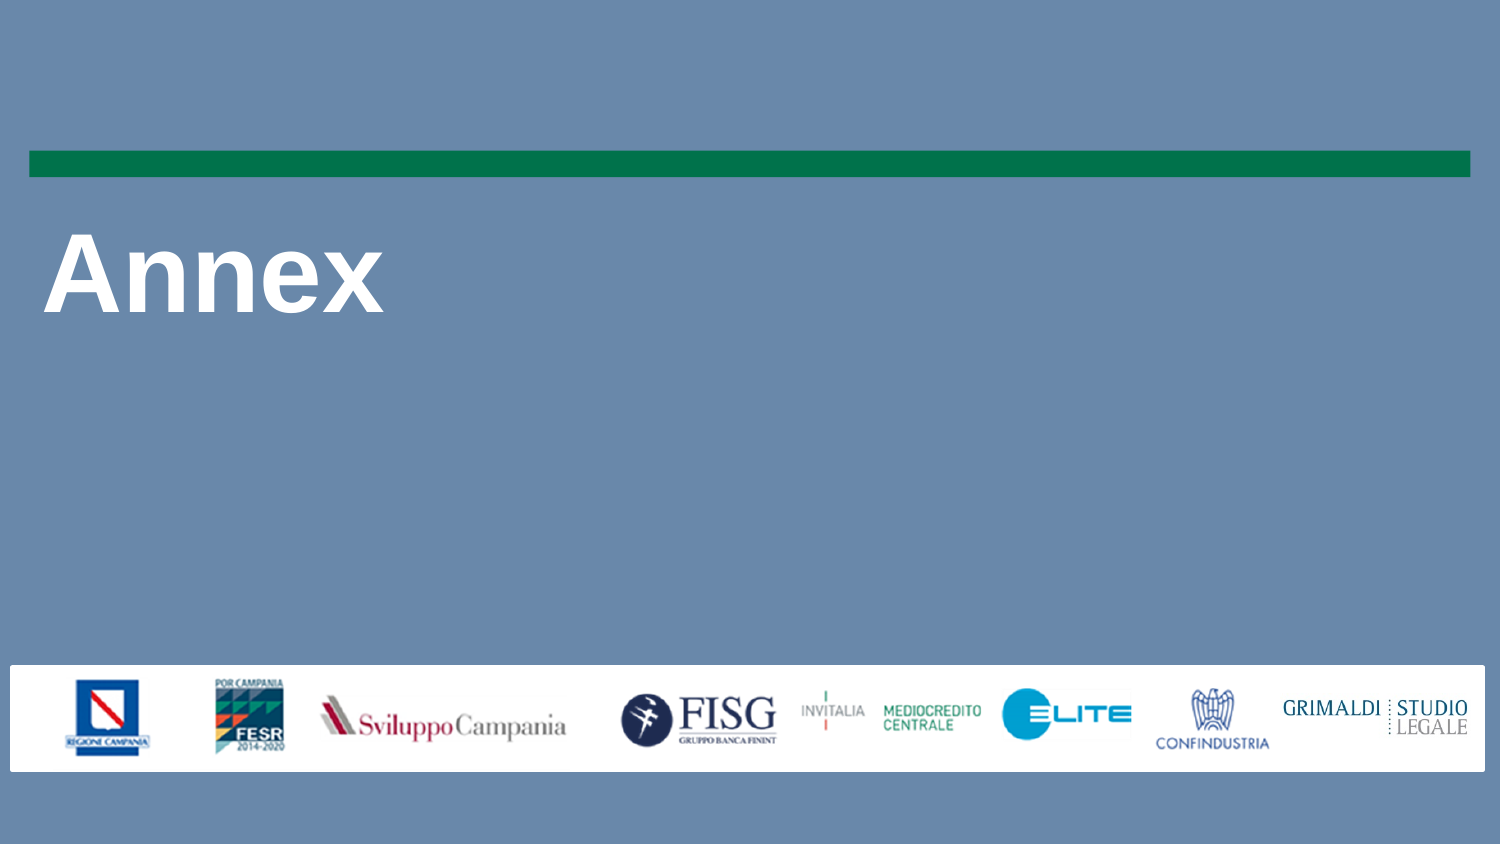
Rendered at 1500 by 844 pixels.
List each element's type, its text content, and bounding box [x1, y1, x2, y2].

title Annex [41, 64, 1500, 505]
picture [1280, 693, 1471, 741]
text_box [52, 663, 1276, 777]
